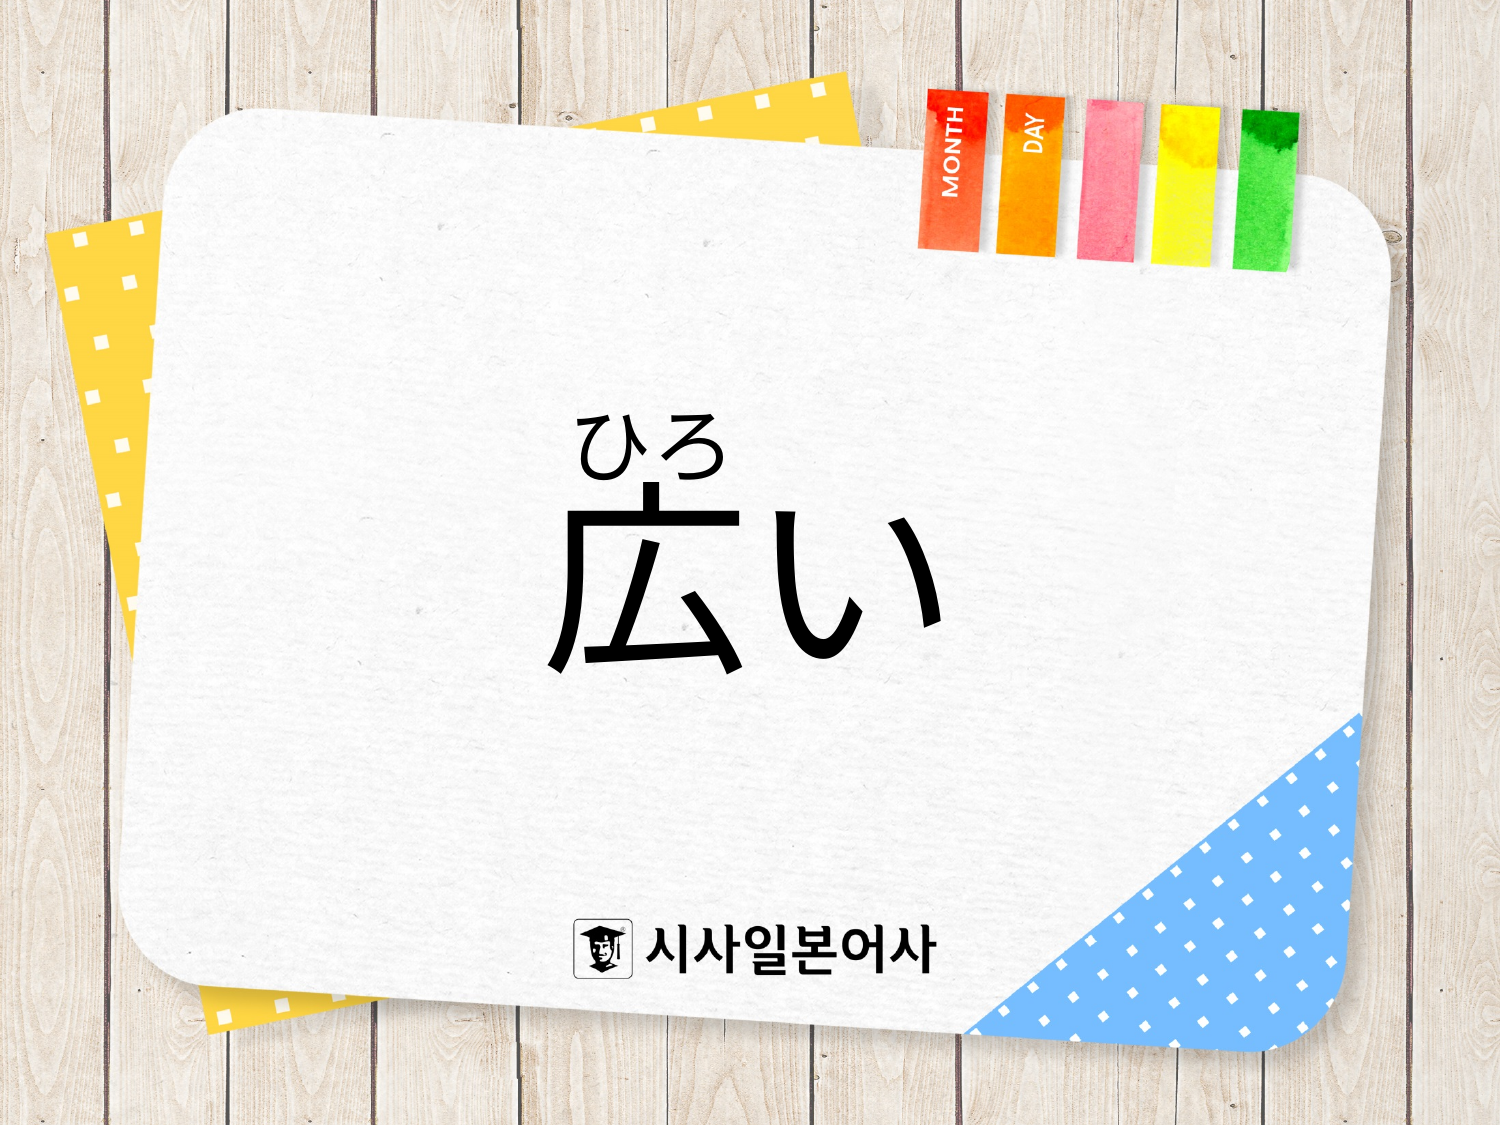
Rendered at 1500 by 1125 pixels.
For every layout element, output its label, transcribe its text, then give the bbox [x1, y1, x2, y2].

text_box ひろ [554, 385, 751, 501]
title 広い [75, 338, 1425, 811]
picture [0, 0, 1500, 1125]
